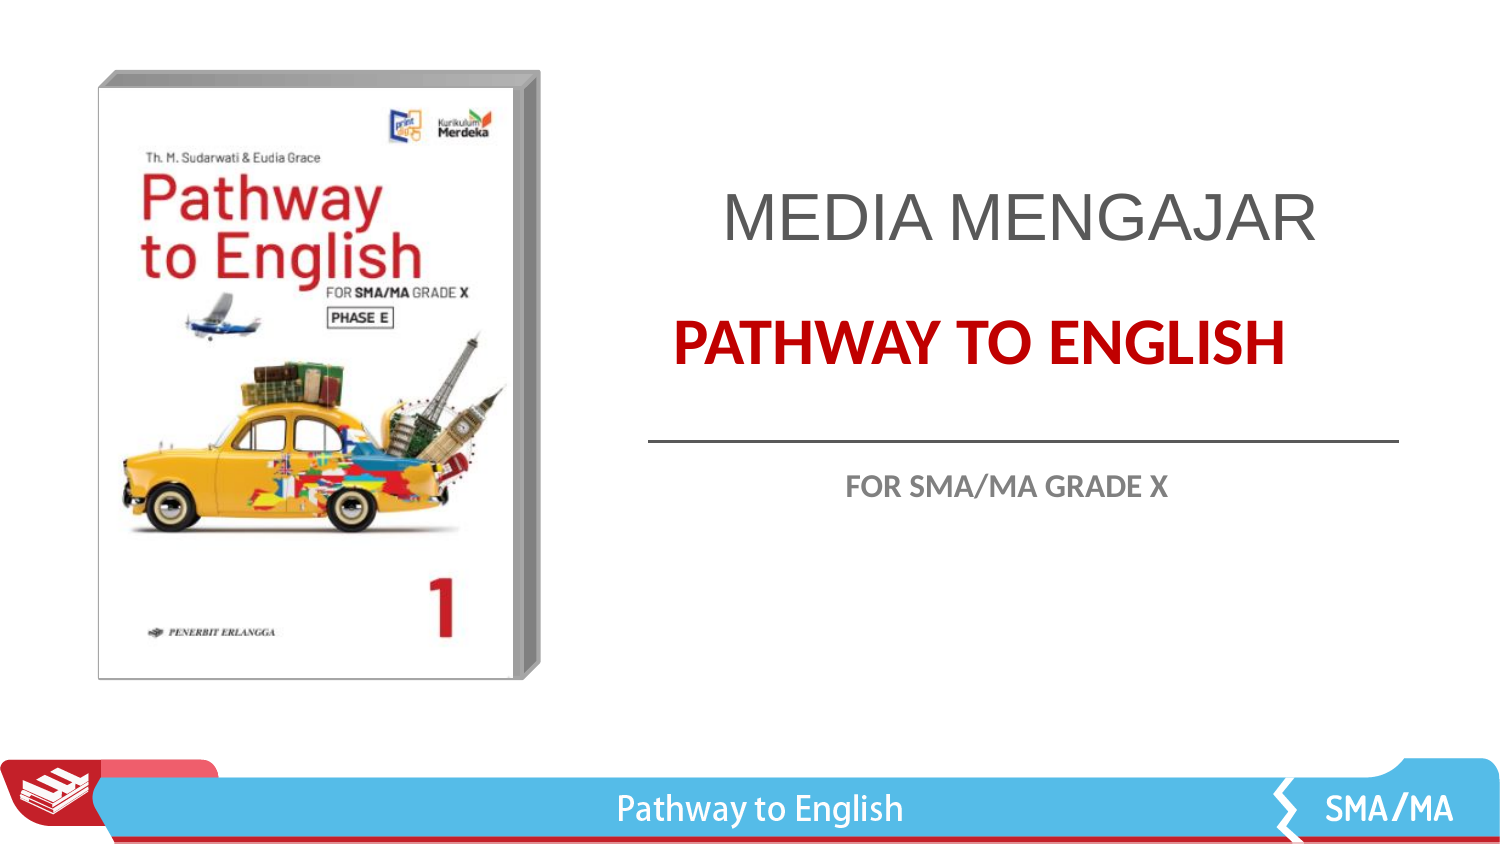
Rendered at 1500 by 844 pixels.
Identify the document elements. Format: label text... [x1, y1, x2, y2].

text_box PATHWAY TO ENGLISH [543, 289, 1437, 397]
text_box FOR SMA/MA GRADE X [830, 457, 1184, 513]
picture [0, 758, 1500, 844]
text_box MEDIA MENGAJAR [604, 184, 1437, 262]
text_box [99, 71, 539, 679]
